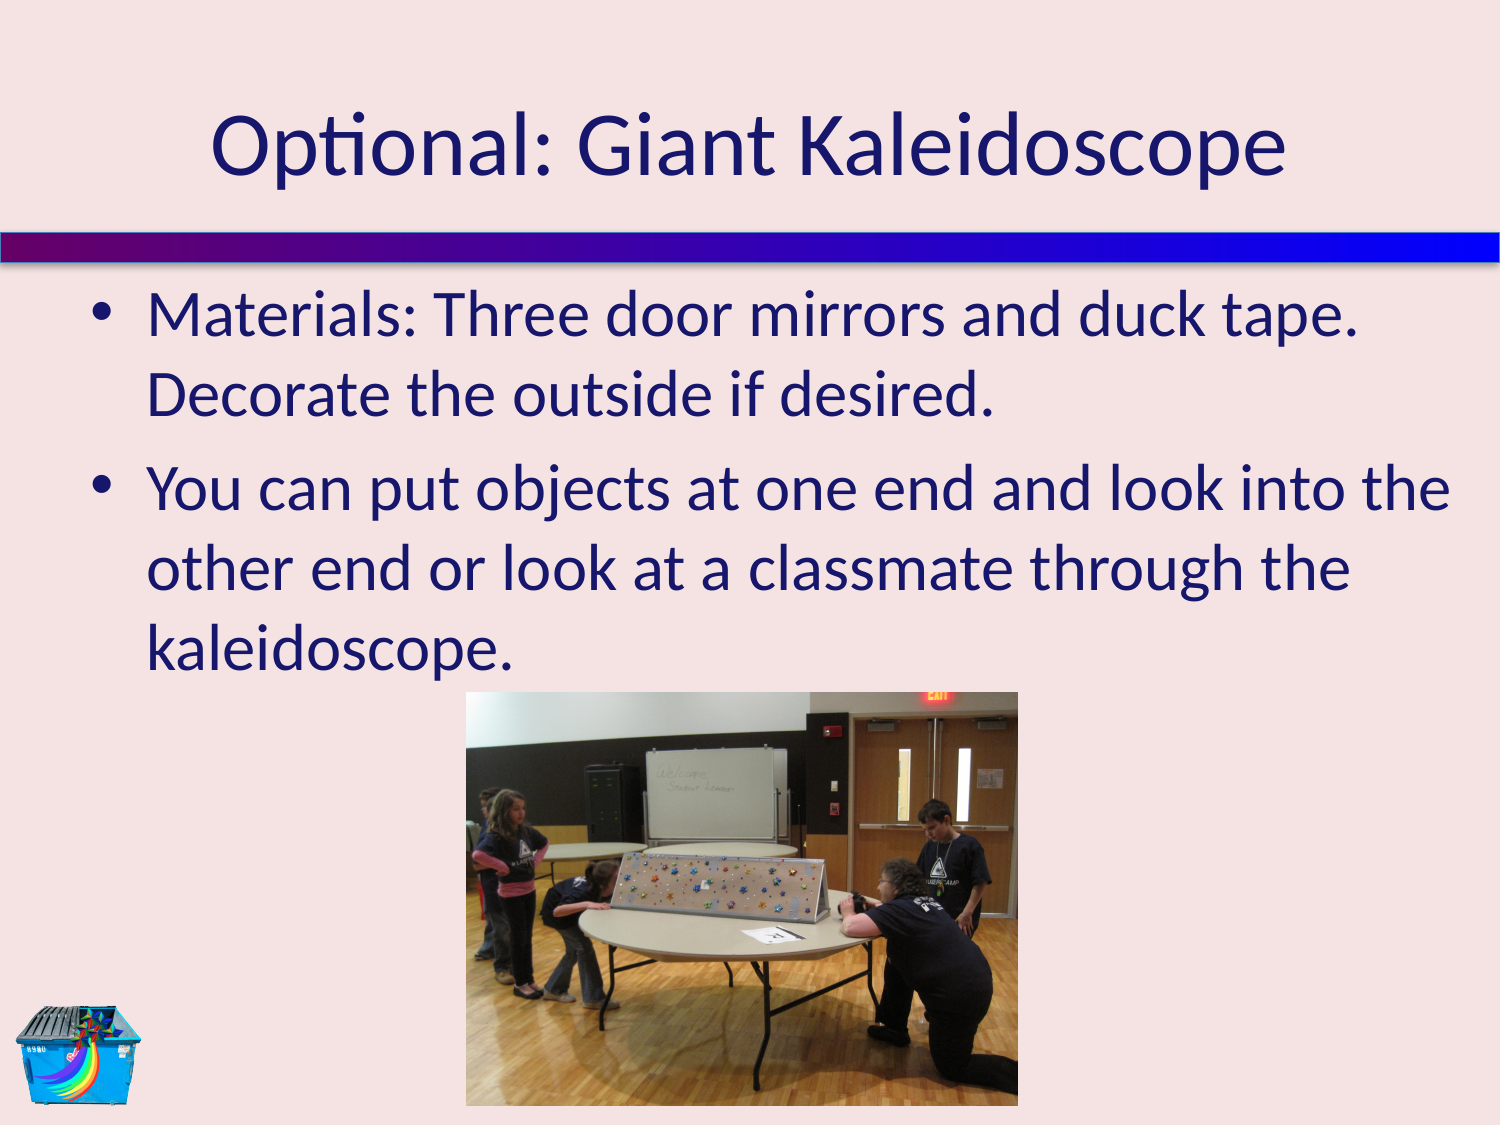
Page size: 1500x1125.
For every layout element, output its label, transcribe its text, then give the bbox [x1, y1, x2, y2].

title Optional: Giant Kaleidoscope [75, 45, 1425, 233]
list Materials: Three door mirrors and duck tape. Decorate the outside if desired. You can put objects at one end and look into the other end or look at a classmate through the kaleidoscope. [75, 262, 1472, 721]
picture [466, 692, 1018, 1106]
picture [14, 1004, 143, 1107]
